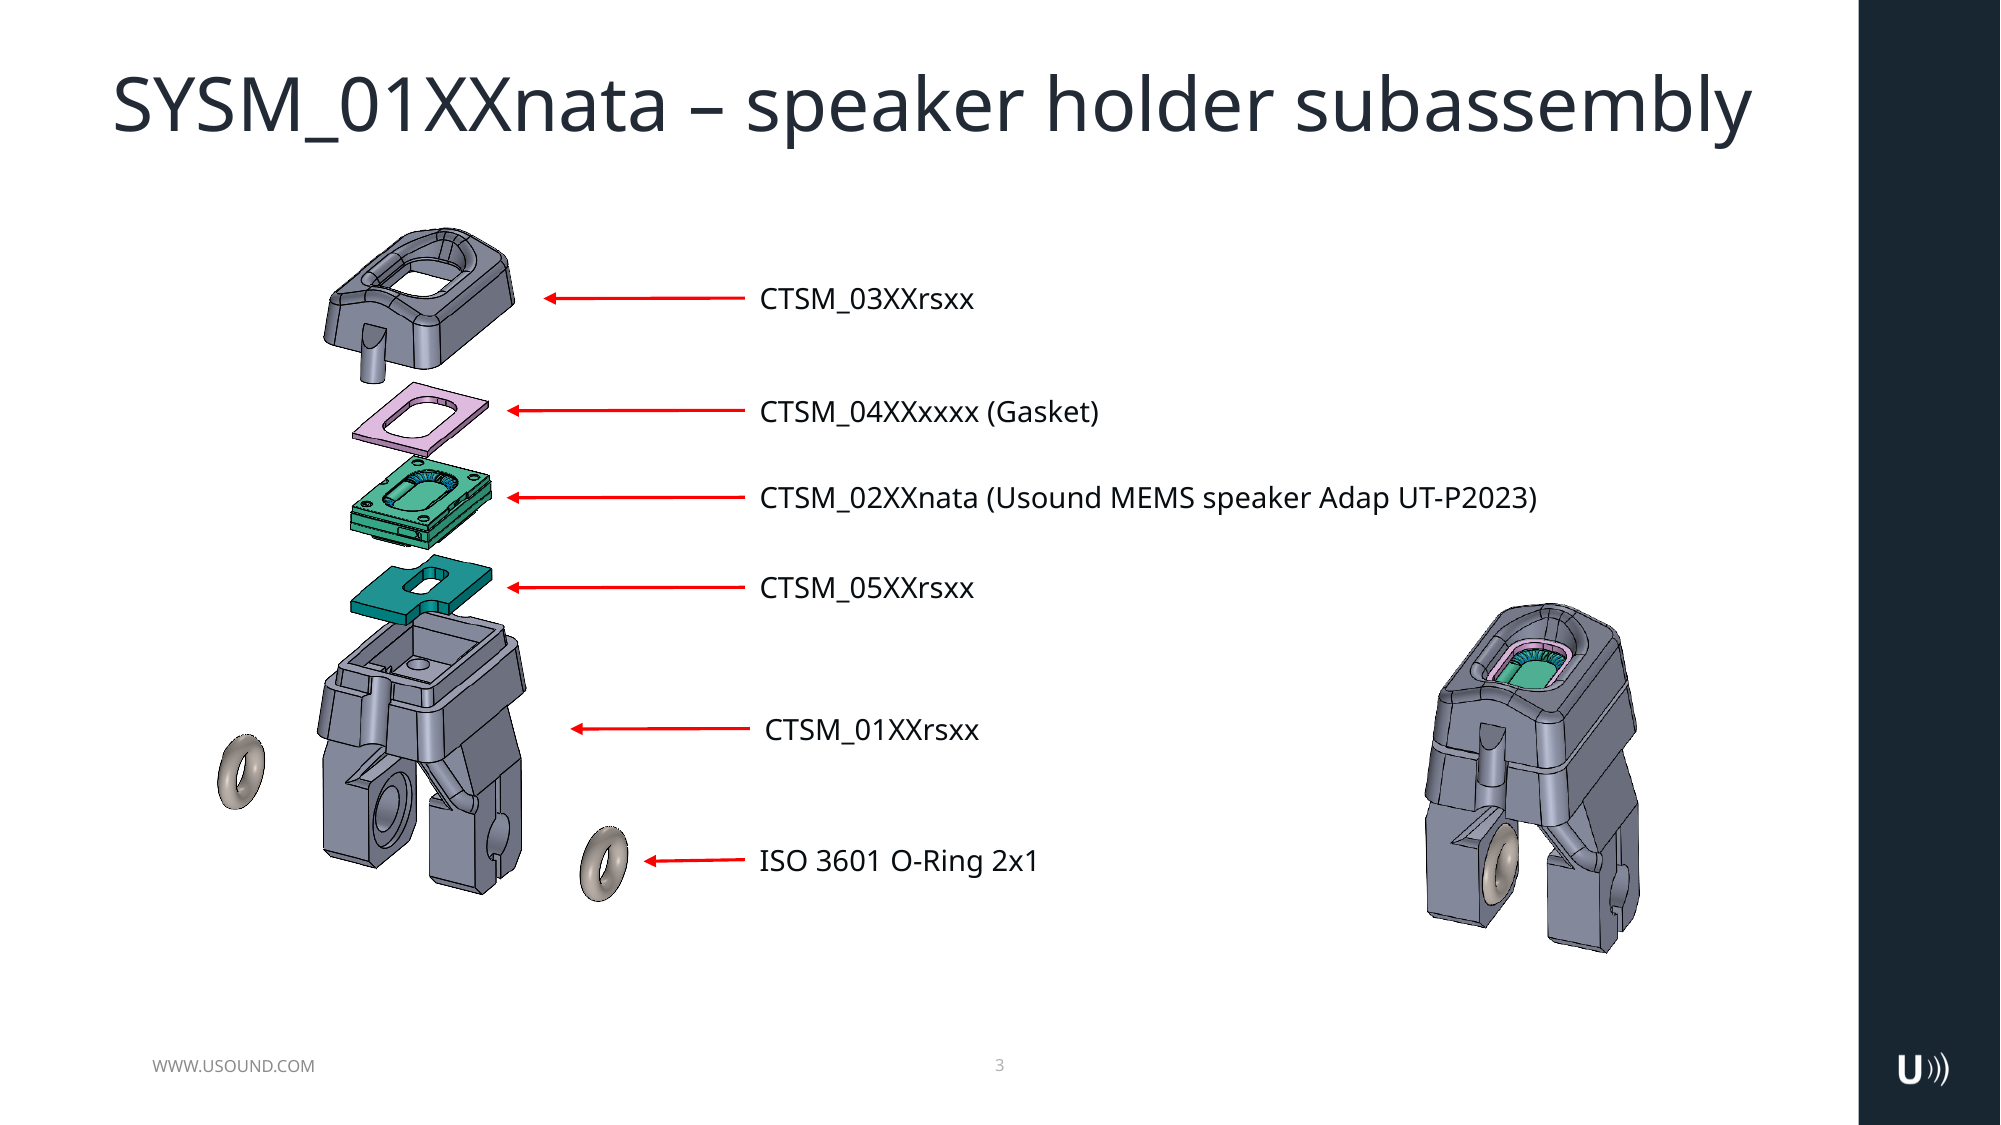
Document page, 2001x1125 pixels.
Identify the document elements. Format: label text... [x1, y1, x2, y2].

slide_number 3 [774, 1036, 1225, 1096]
text_box CTSM_02XXnata (Usound MEMS speaker Adap UT-P2023) [744, 472, 1575, 523]
picture [153, 192, 707, 933]
footer WWW.USOUND.COM [137, 1036, 649, 1096]
picture [1380, 573, 1686, 974]
title SYSM_01XXnata – speaker holder subassembly [97, 59, 1885, 260]
text_box ISO 3601 O-Ring 2x1 [744, 834, 1108, 885]
picture [1891, 1041, 1954, 1095]
text_box CTSM_03XXrsxx [744, 273, 1032, 323]
text_box CTSM_05XXrsxx [744, 562, 1000, 613]
text_box CTSM_04XXxxxx (Gasket) [744, 385, 1148, 436]
text_box CTSM_01XXrsxx [749, 703, 995, 754]
